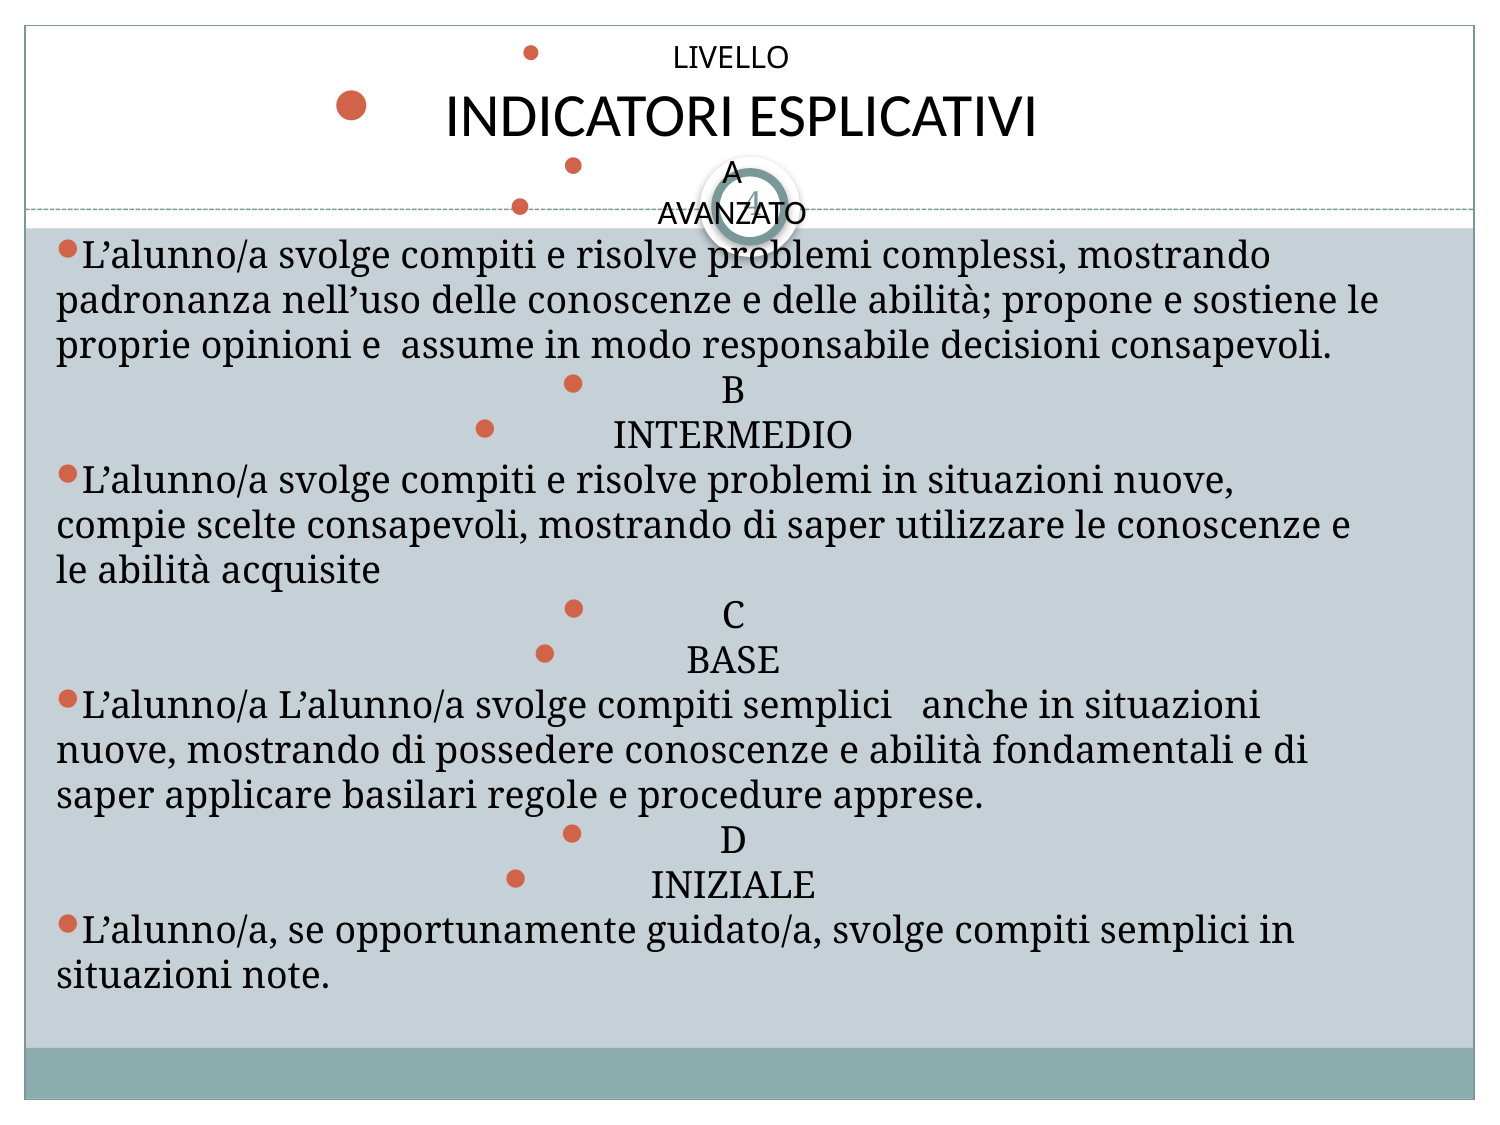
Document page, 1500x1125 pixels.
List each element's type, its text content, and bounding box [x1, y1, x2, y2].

list LIVELLO INDICATORI ESPLICATIVI A AVANZATO L’alunno/a svolge compiti e risolve problemi complessi, mostrando padronanza nell’uso delle conoscenze e delle abilità; propone e sostiene le proprie opinioni e assume in modo responsabile decisioni consapevoli. B INTERMEDIO L’alunno/a svolge compiti e risolve problemi in situazioni nuove, compie scelte consapevoli, mostrando di saper utilizzare le conoscenze e le abilità acquisite C BASE L’alunno/a L’alunno/a svolge compiti semplici anche in situazioni nuove, mostrando di possedere conoscenze e abilità fondamentali e di saper applicare basilari regole e procedure apprese. D INIZIALE L’alunno/a, se opportunamente guidato/a, svolge compiti semplici in situazioni note. [41, 30, 1400, 1047]
